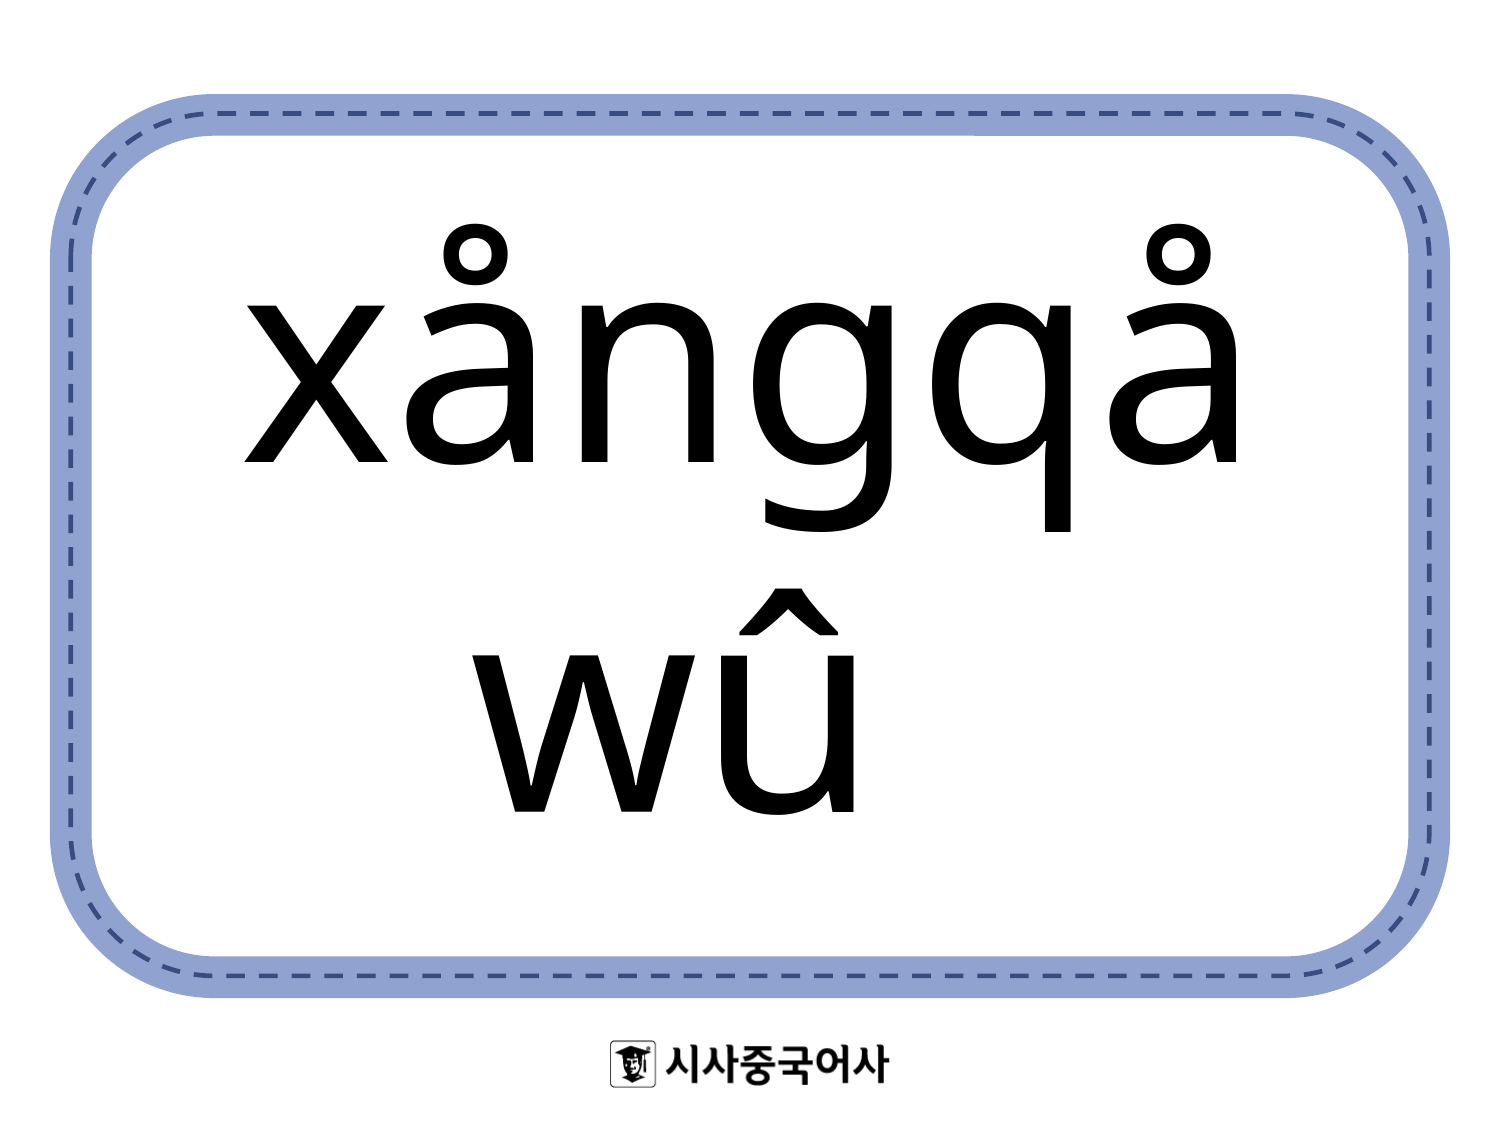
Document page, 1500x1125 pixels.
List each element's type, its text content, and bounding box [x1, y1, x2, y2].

picture [602, 1034, 898, 1094]
text_box xångqåwû [145, 189, 1354, 853]
